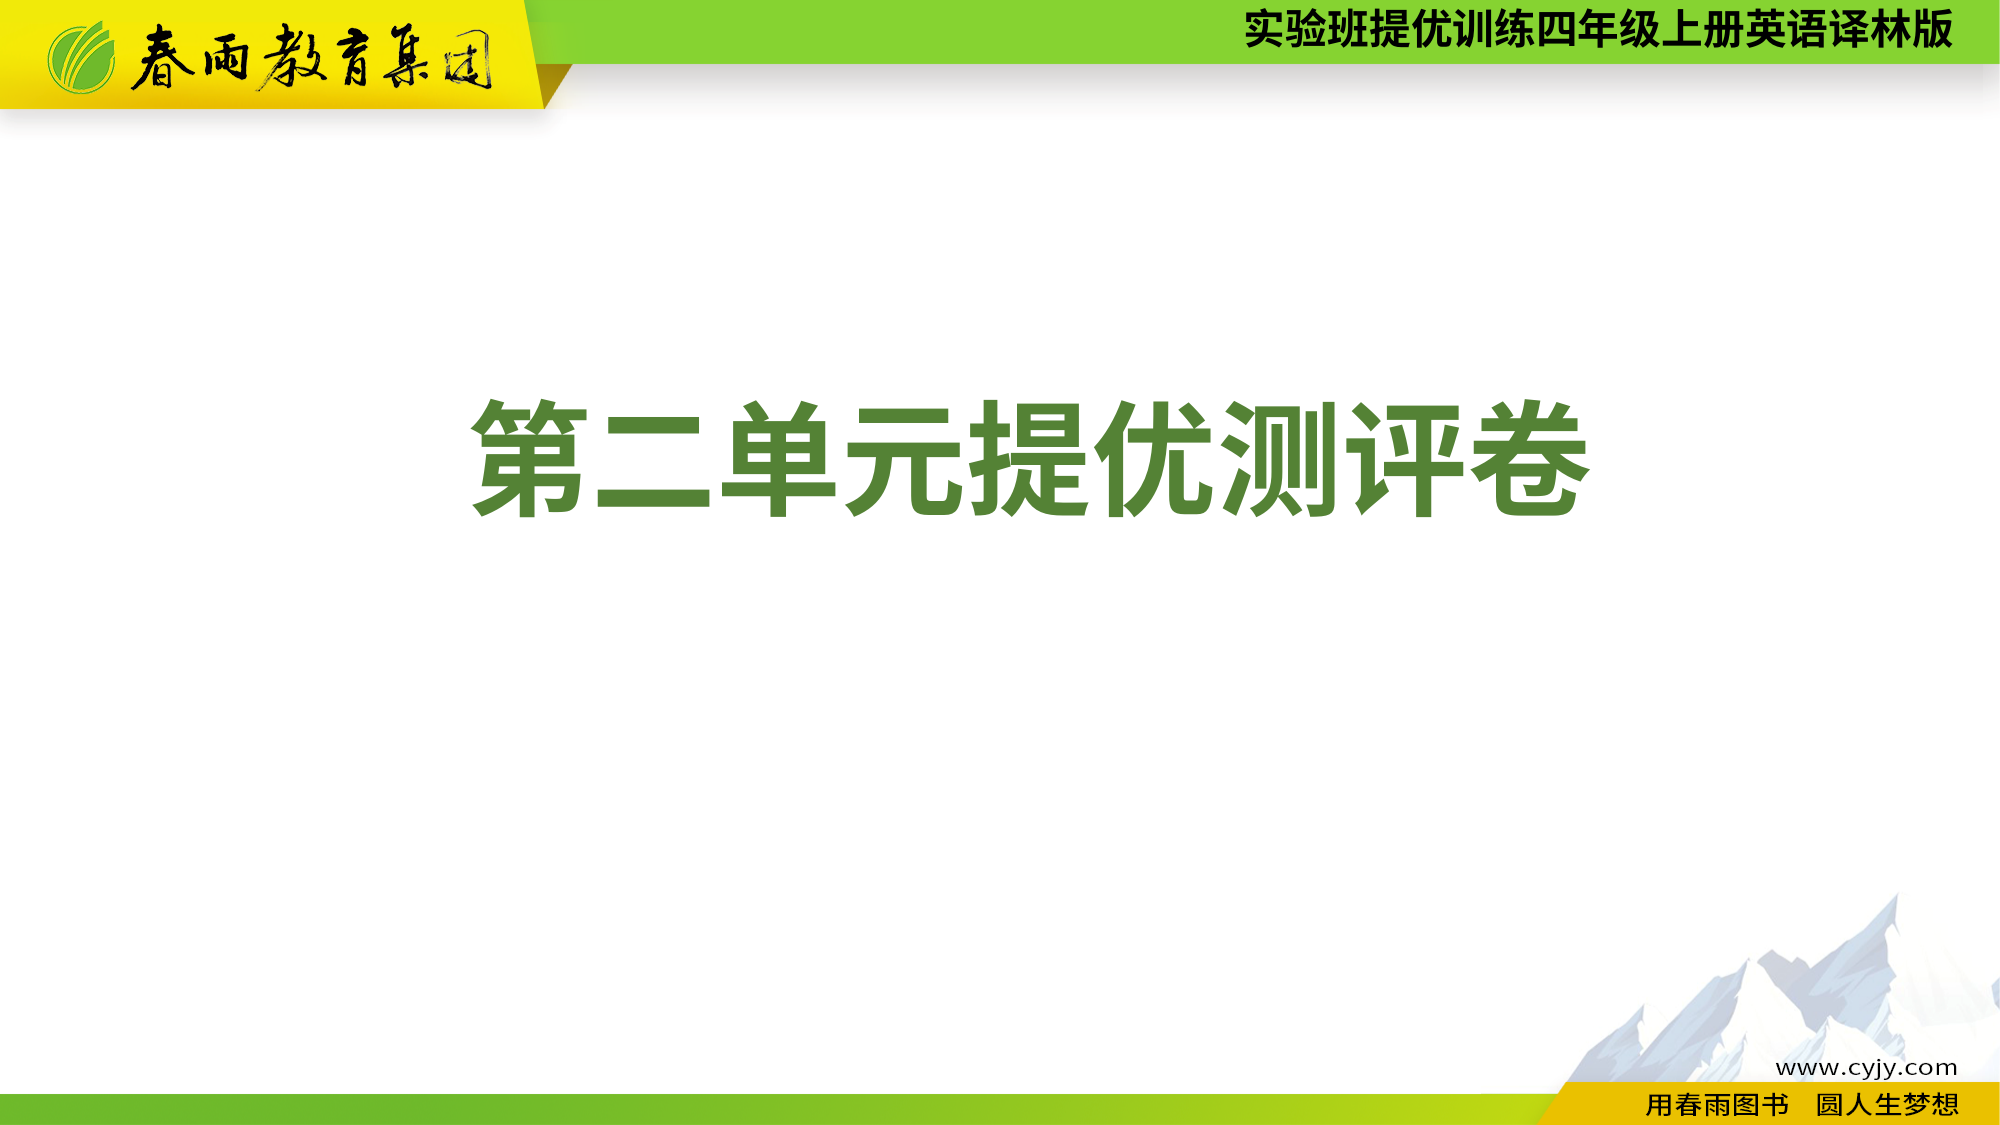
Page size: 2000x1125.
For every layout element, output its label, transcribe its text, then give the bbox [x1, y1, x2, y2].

text_box 第二单元提优测评卷 [0, 298, 2000, 539]
picture [0, 0, 2000, 298]
picture [0, 539, 2000, 1125]
